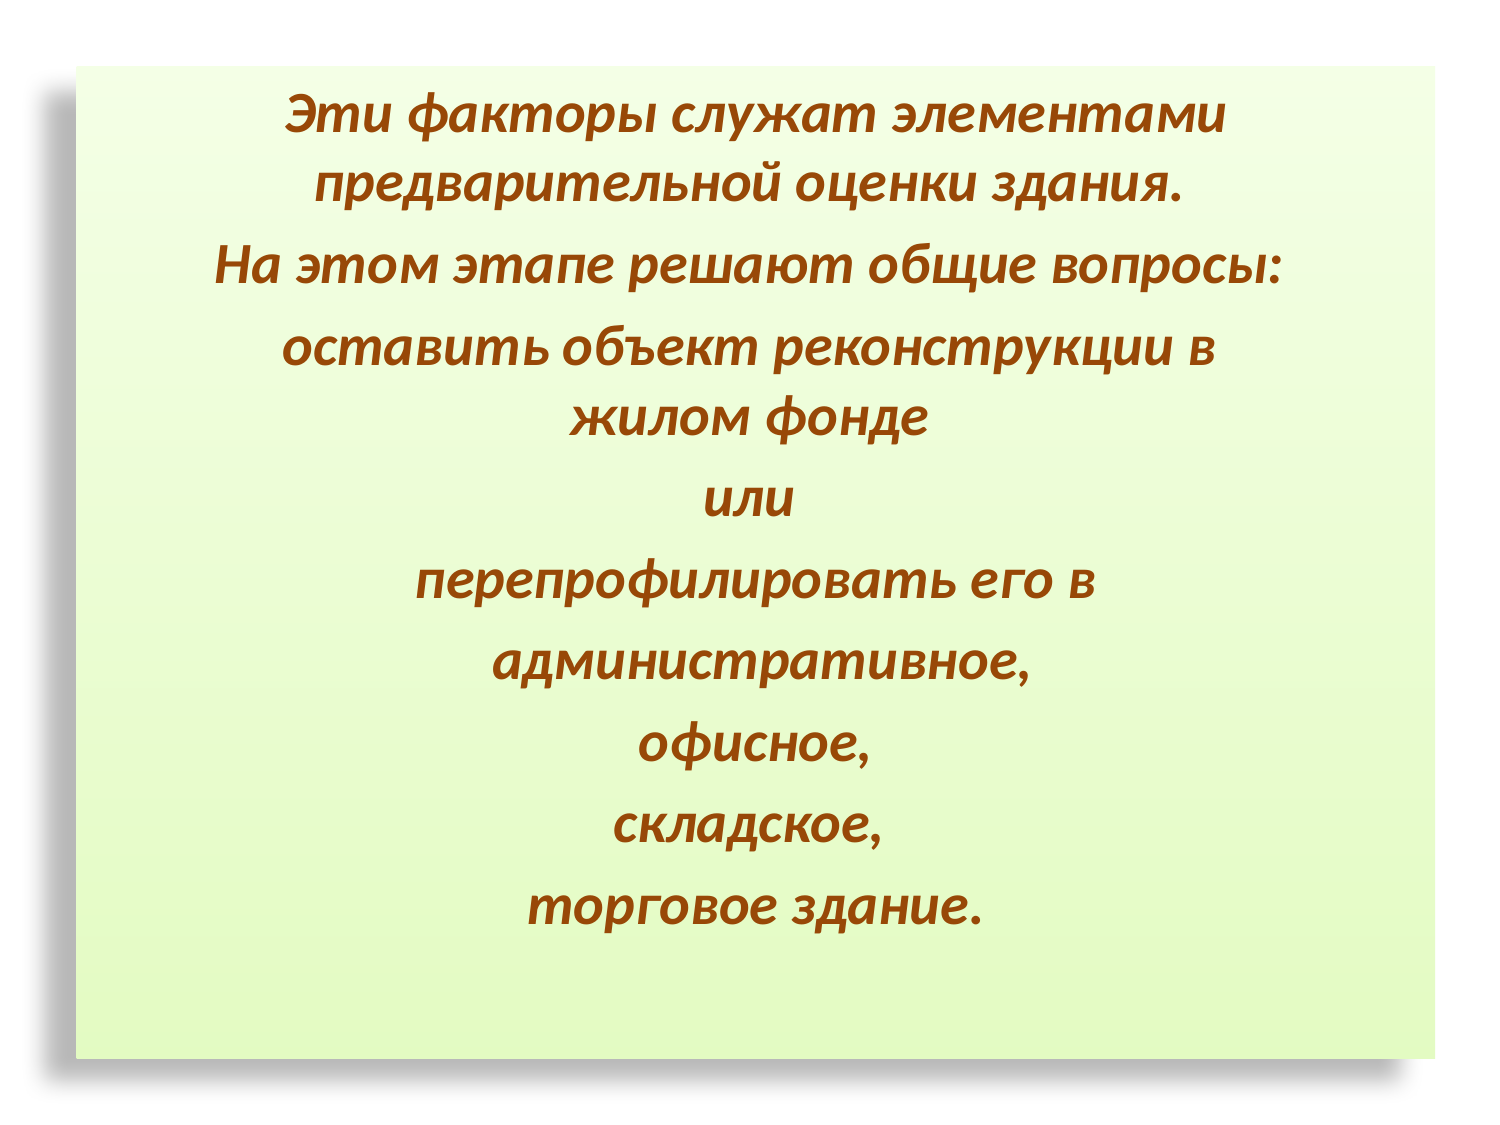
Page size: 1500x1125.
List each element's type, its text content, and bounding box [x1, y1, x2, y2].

subtitle Эти факторы служат элементами предварительной оценки здания. На этом этапе решают общие вопросы: оставить объект реконструкции в жилом фонде или перепрофилировать его в административное, офисное, складское, торговое здание. [76, 66, 1436, 1059]
